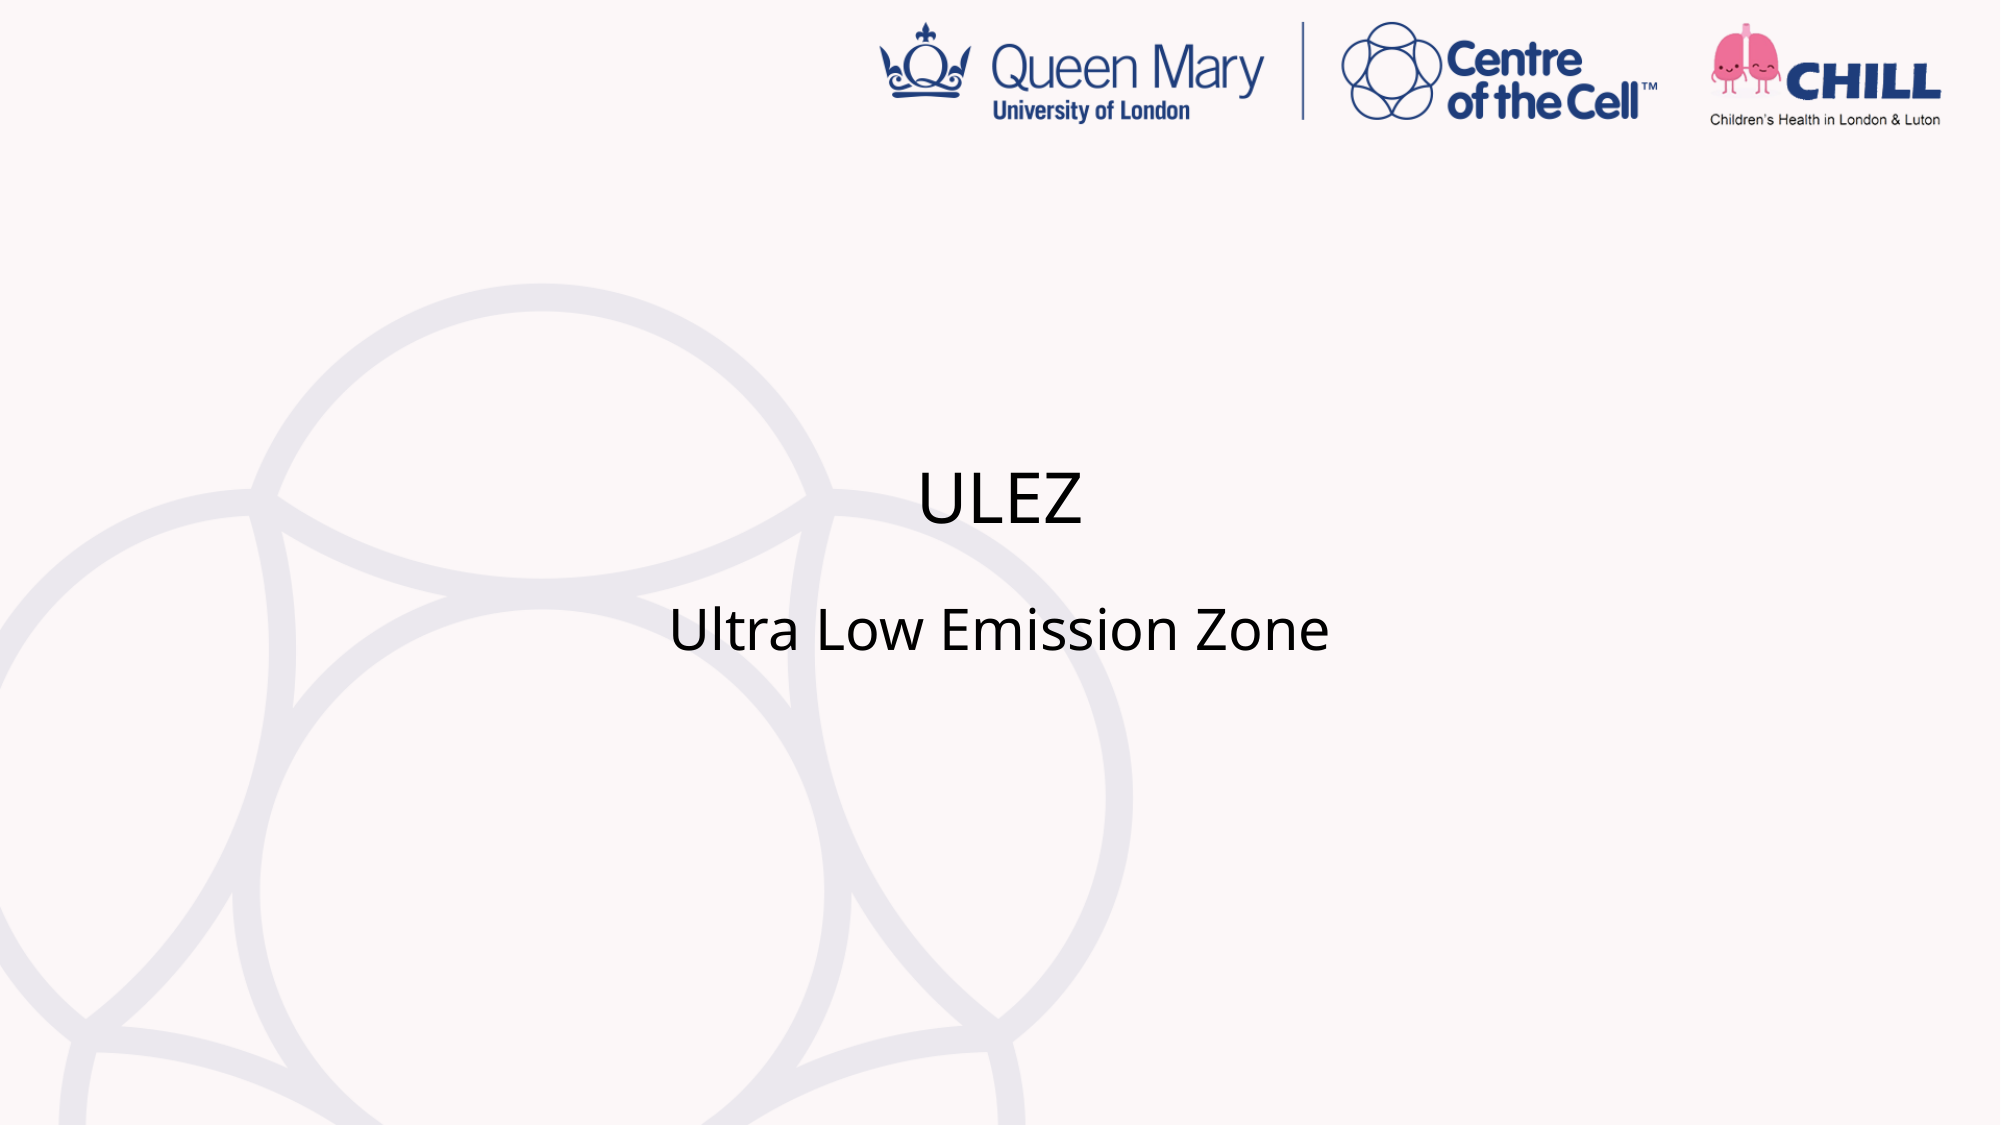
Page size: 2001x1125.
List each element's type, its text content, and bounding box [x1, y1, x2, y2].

title ULEZ Ultra Low Emission Zone [137, 453, 1863, 672]
picture [0, 0, 2001, 1125]
